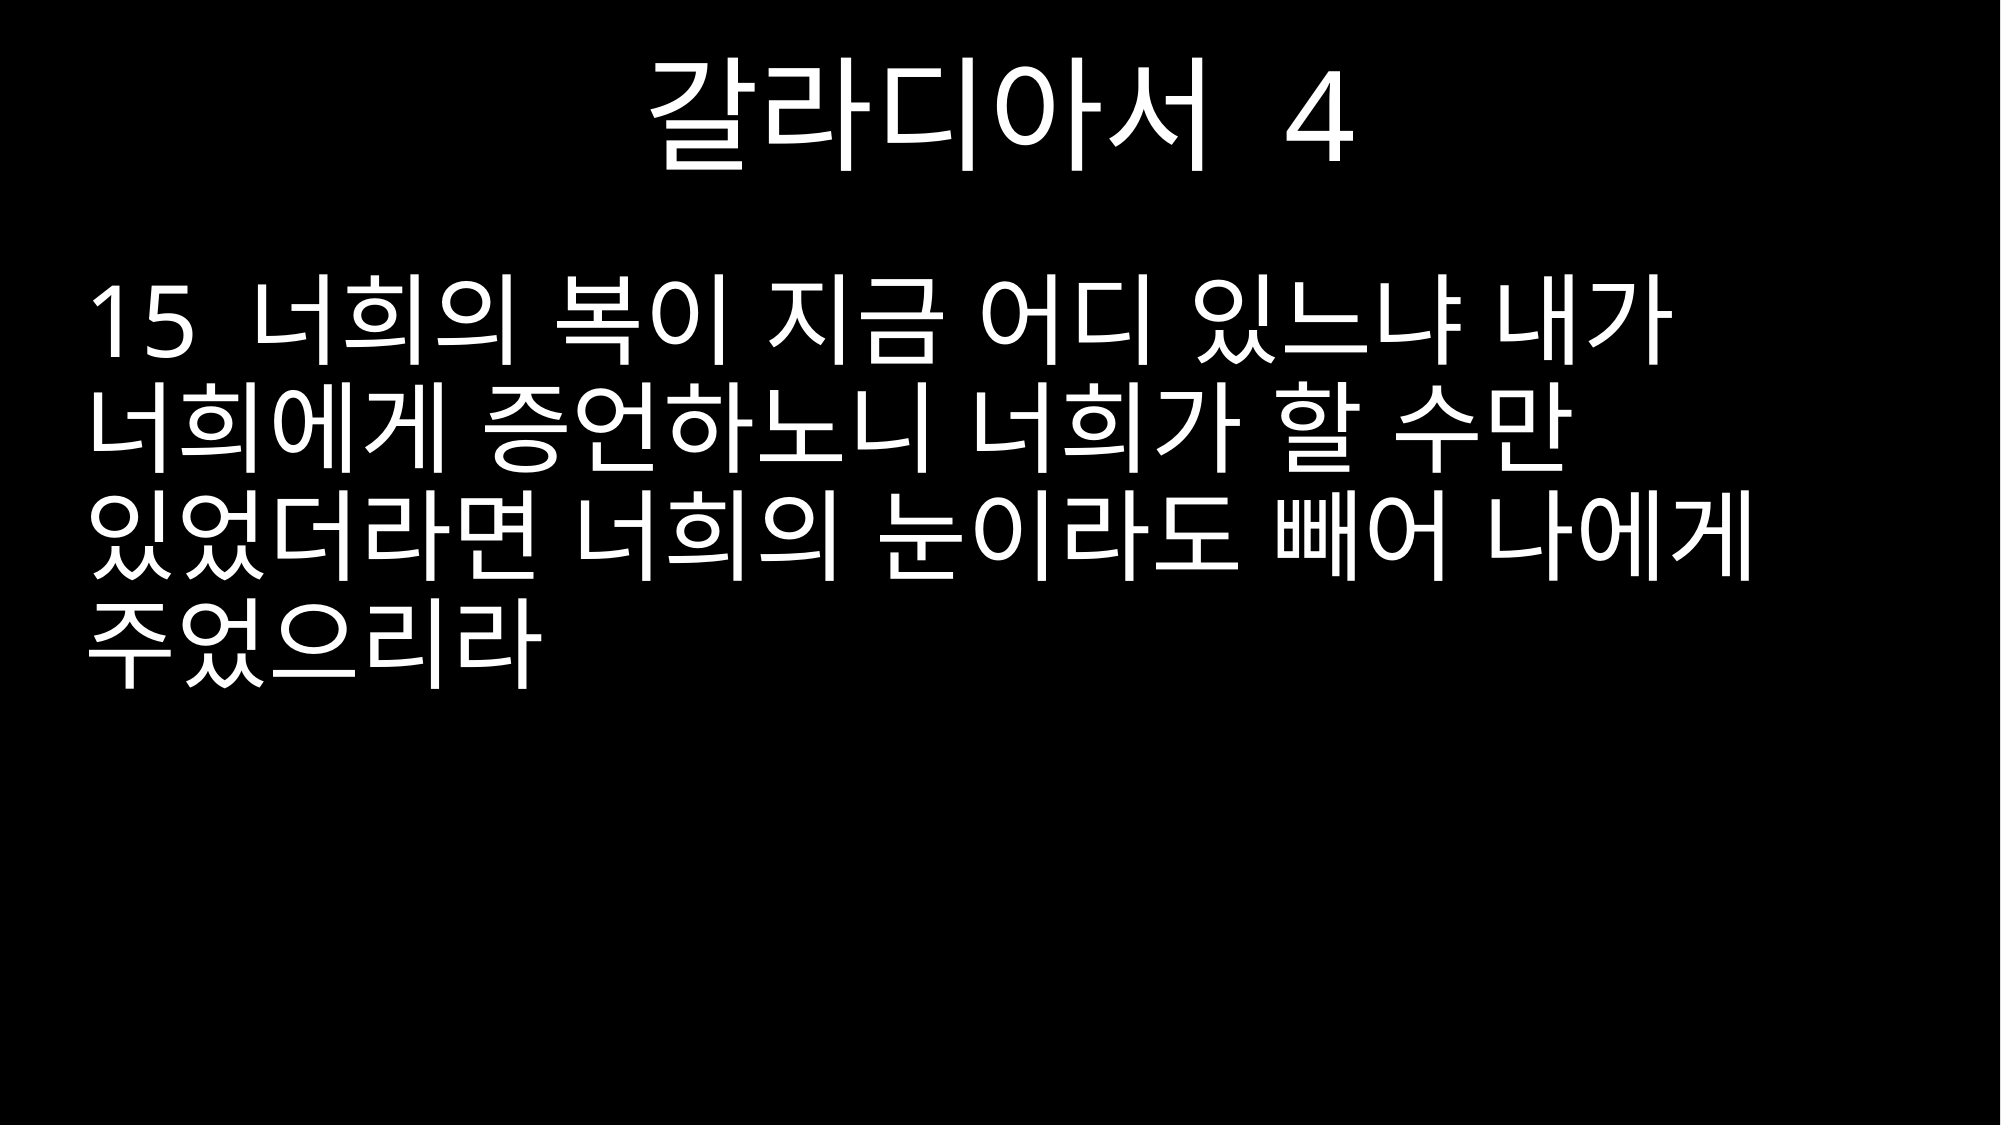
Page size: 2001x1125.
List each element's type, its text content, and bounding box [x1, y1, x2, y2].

picture [0, 0, 2001, 1125]
footer 갈라디아서 4 [0, 32, 2000, 192]
list 15 너희의 복이 지금 어디 있느냐 내가 너희에게 증언하노니 너희가 할 수만 있었더라면 너희의 눈이라도 빼어 나에게 주었으리라 [69, 263, 1953, 423]
